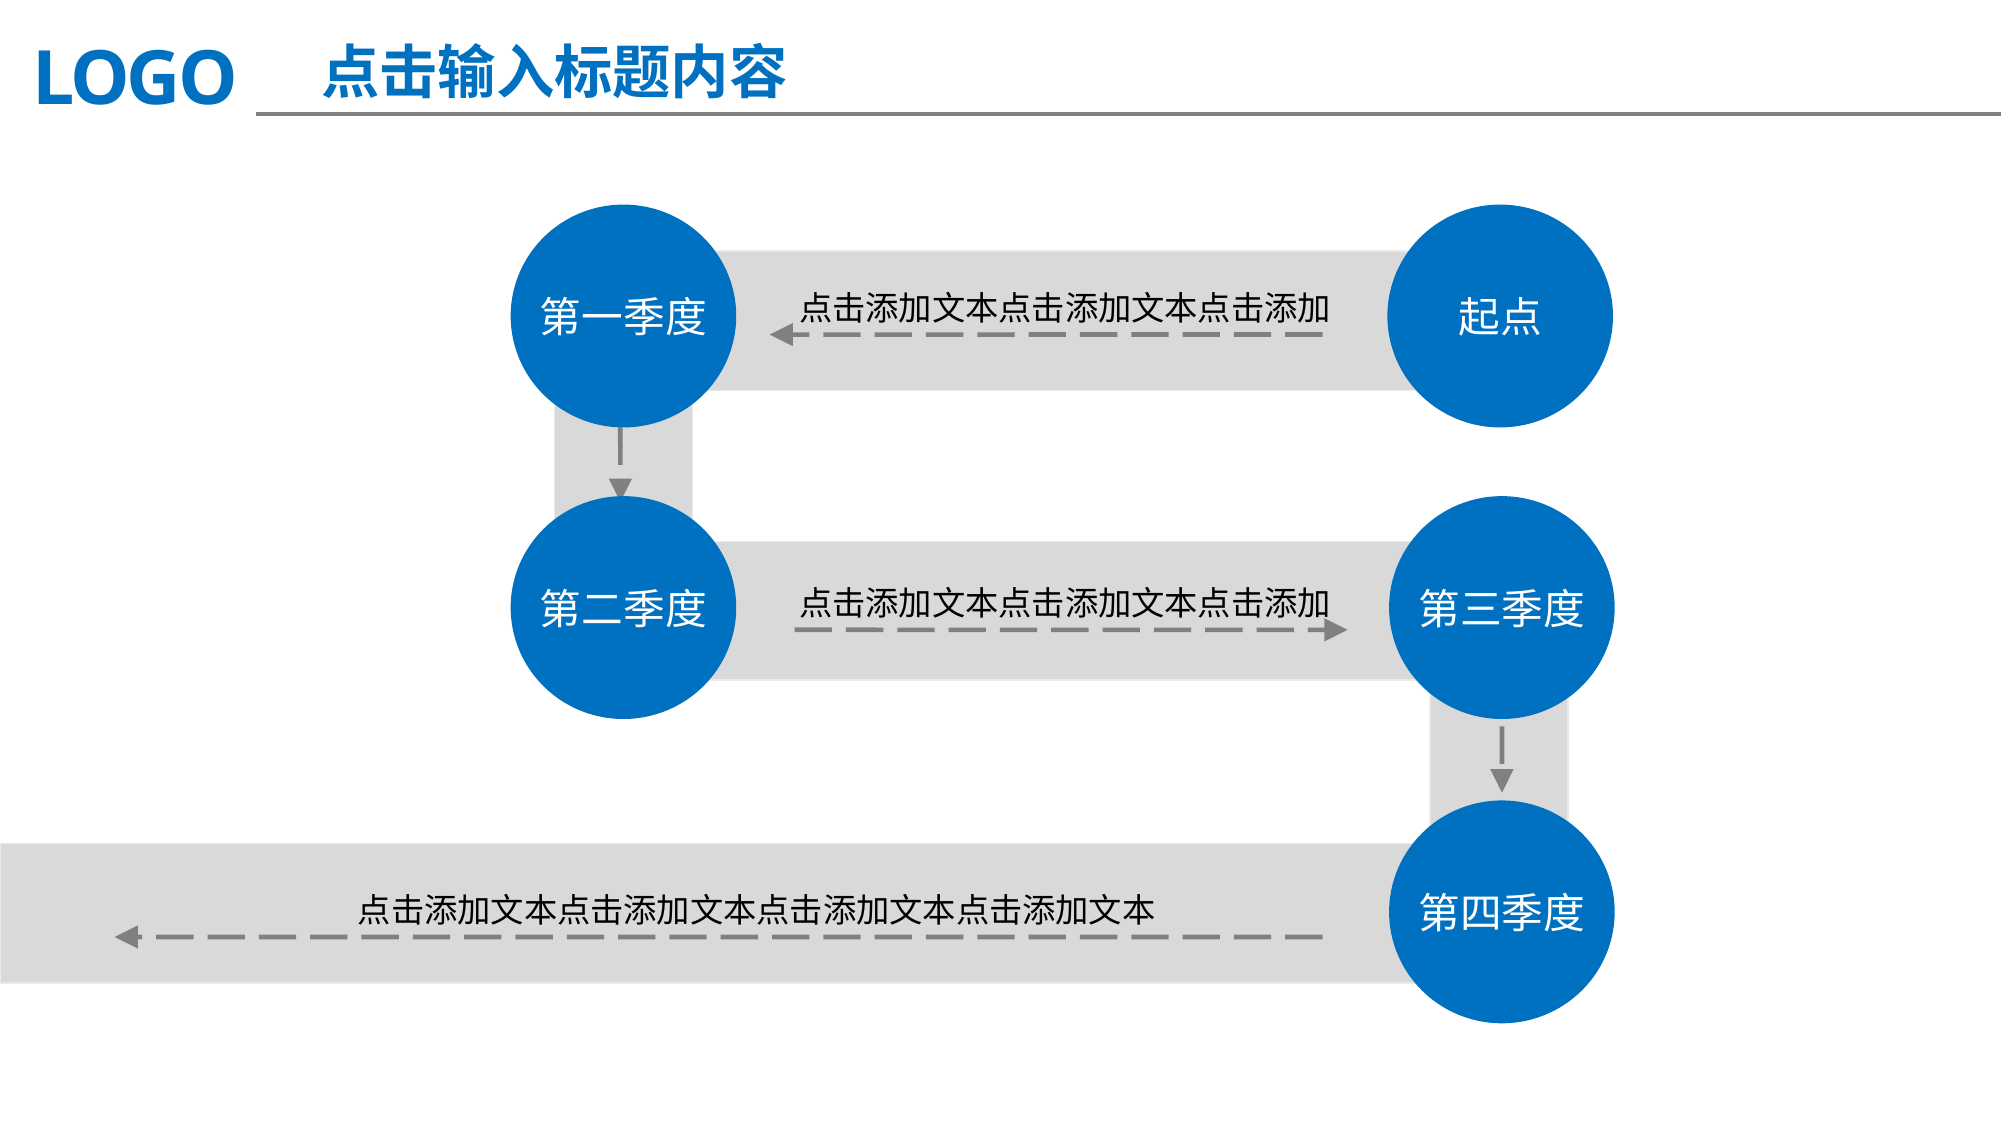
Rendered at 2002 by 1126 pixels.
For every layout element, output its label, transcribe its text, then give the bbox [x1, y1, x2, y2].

text_box [769, 332, 798, 345]
text_box [114, 926, 136, 948]
text_box 第一季度 [510, 204, 737, 428]
text_box 点击添加文本点击添加文本点击添加文本点击添加文本 [191, 862, 1323, 937]
text_box [610, 479, 631, 496]
text_box [1319, 630, 1348, 641]
text_box [554, 405, 693, 519]
text_box 第三季度 [1389, 496, 1615, 719]
text_box [708, 250, 1415, 391]
text_box [1430, 695, 1569, 825]
text_box [0, 843, 1415, 984]
text_box [1491, 761, 1513, 793]
text_box 点击添加文本点击添加文本点击添加 [773, 259, 1357, 335]
text_box [710, 541, 1416, 681]
text_box 点击输入标题内容 [284, 27, 825, 113]
text_box 第四季度 [1389, 800, 1615, 1024]
text_box 第二季度 [510, 496, 737, 719]
text_box 点击添加文本点击添加文本点击添加 [773, 554, 1357, 630]
text_box 起点 [1387, 204, 1613, 428]
